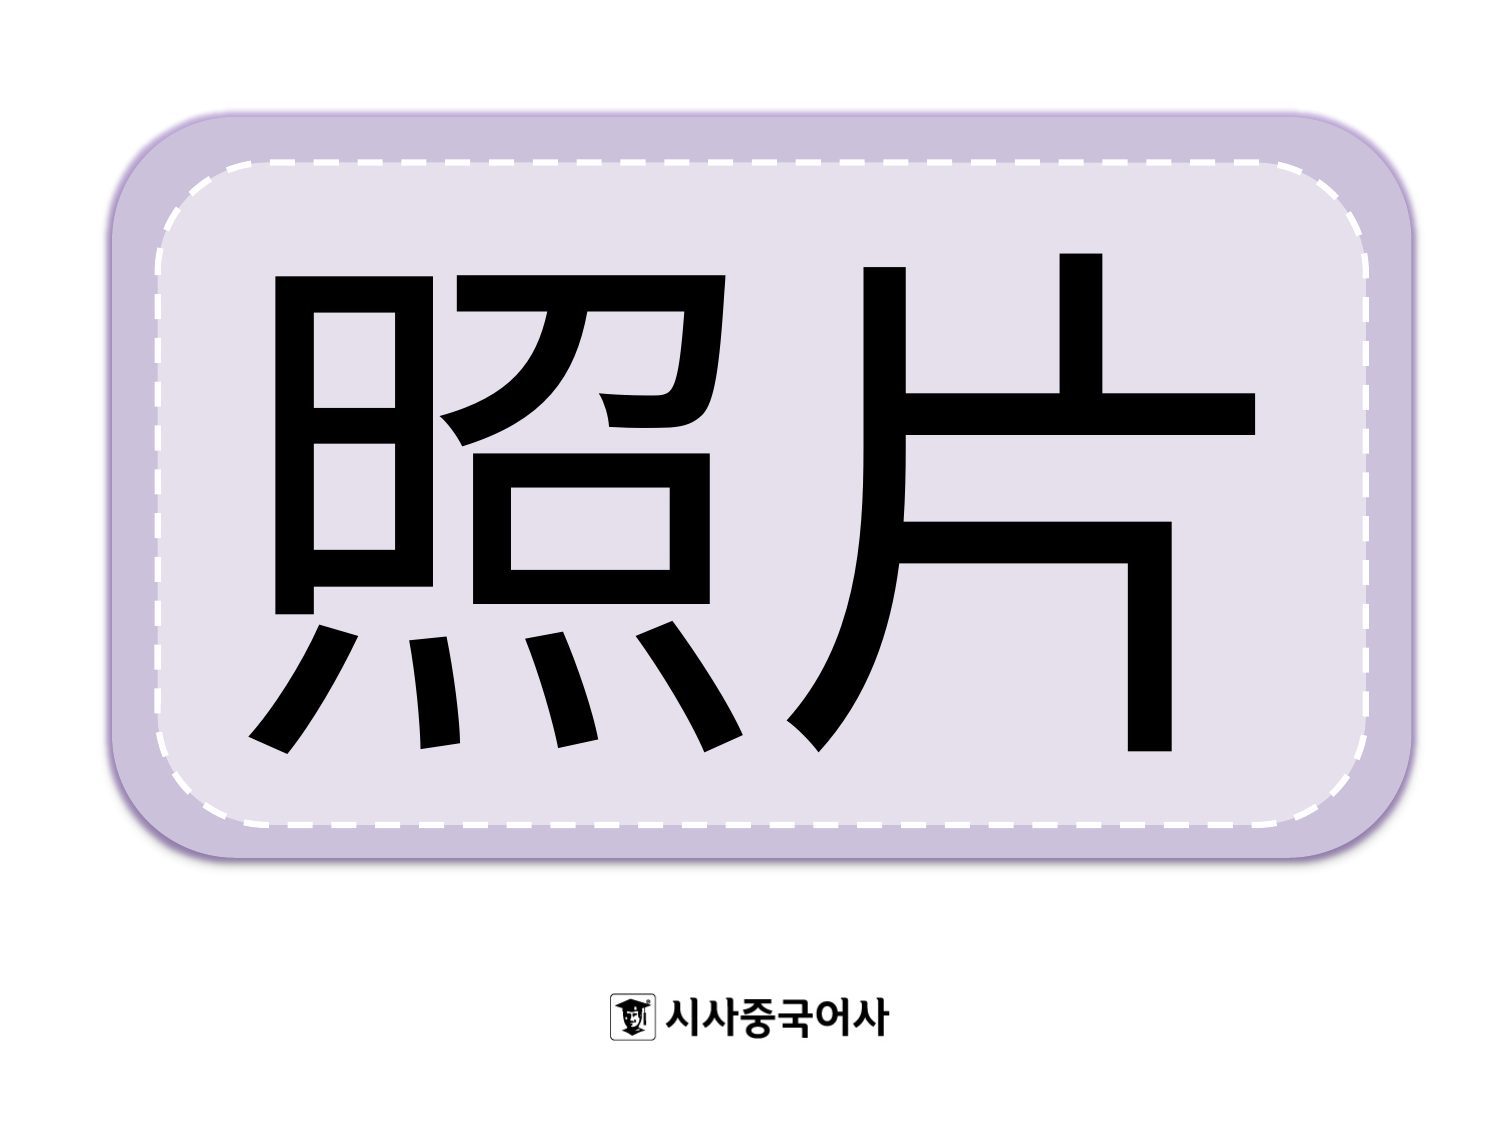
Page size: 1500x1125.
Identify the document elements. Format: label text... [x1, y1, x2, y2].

picture [602, 987, 898, 1047]
text_box 照片 [162, 160, 1371, 824]
